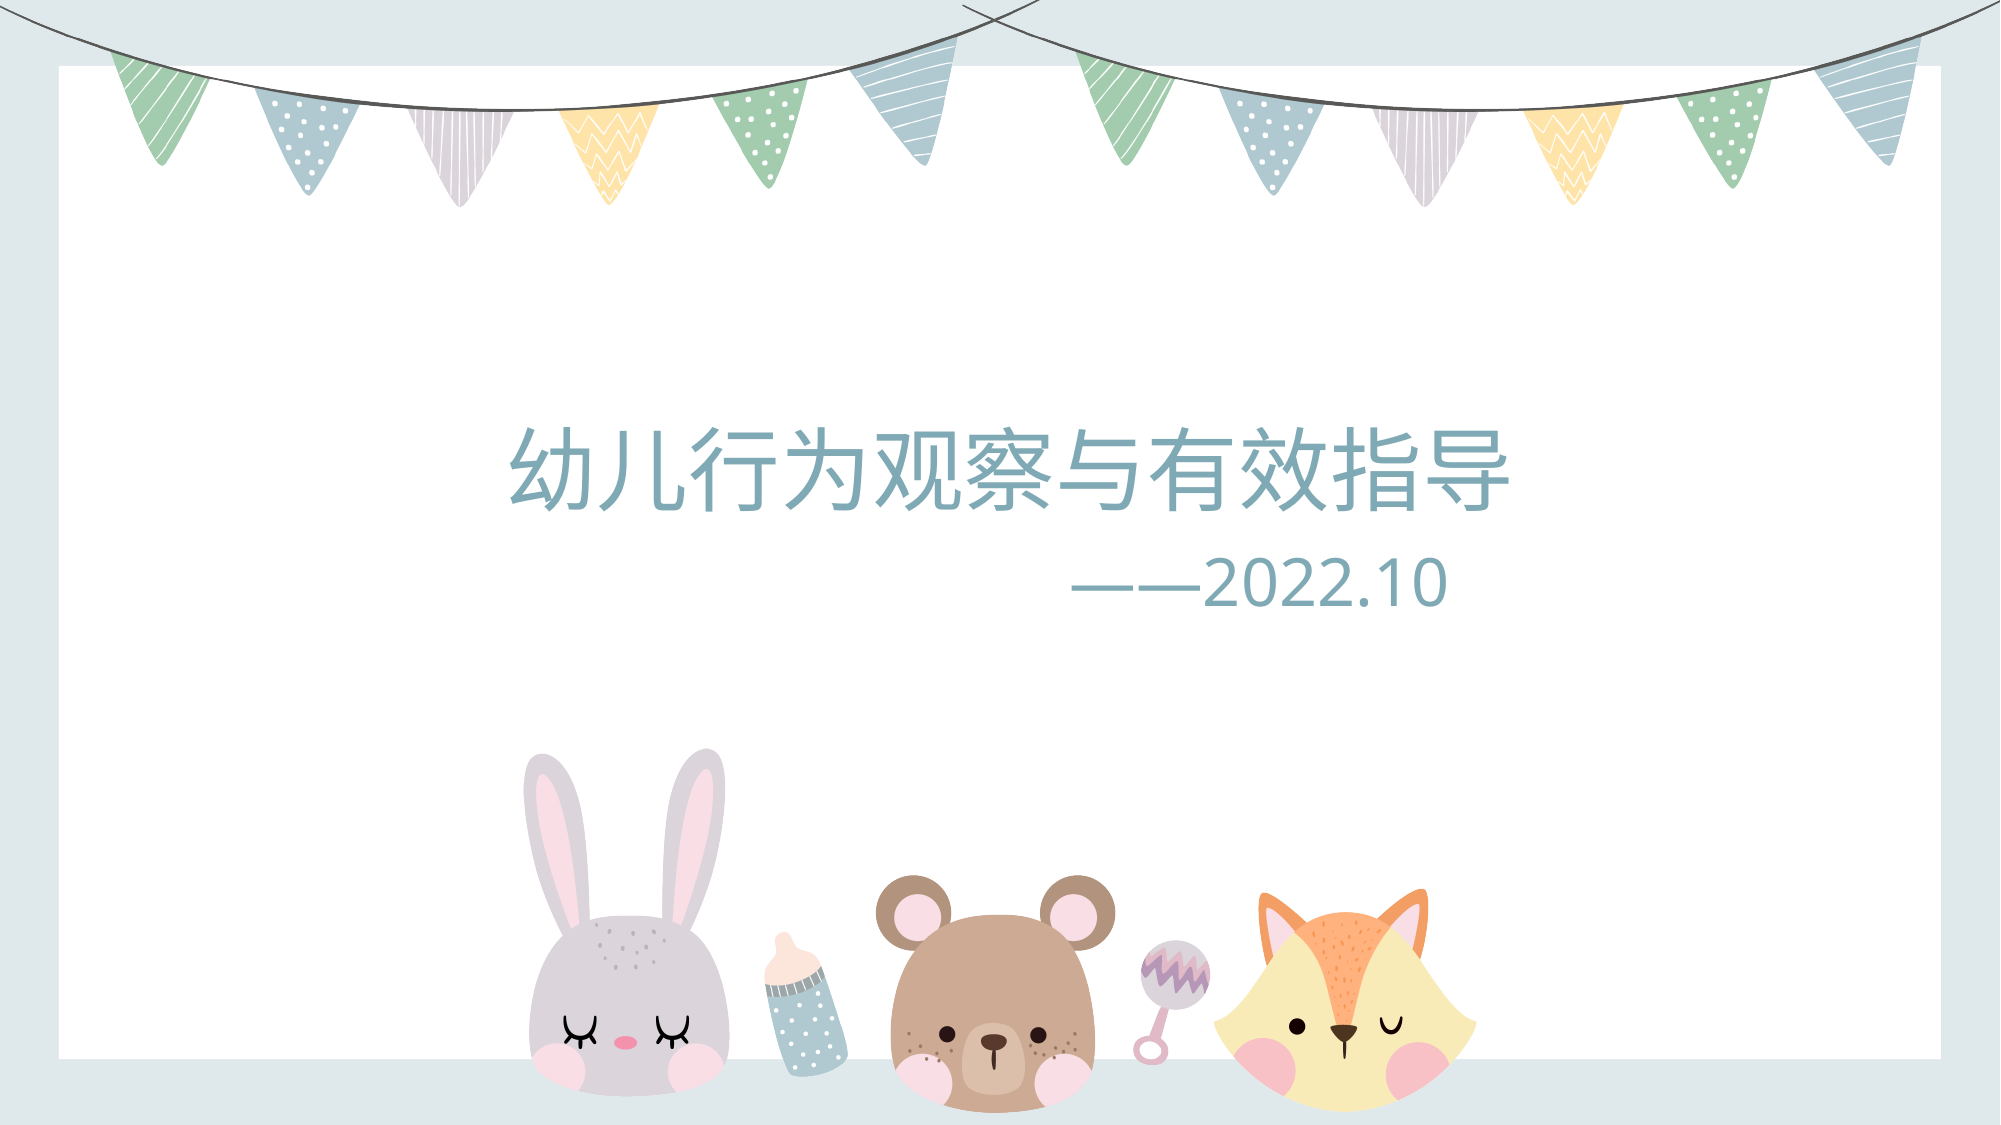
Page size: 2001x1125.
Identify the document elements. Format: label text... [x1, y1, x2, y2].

picture [523, 748, 1477, 1113]
picture [0, 0, 2000, 207]
text_box [58, 207, 1942, 1060]
text_box 幼儿行为观察与有效指导 ——2022.10 [291, 406, 1728, 711]
